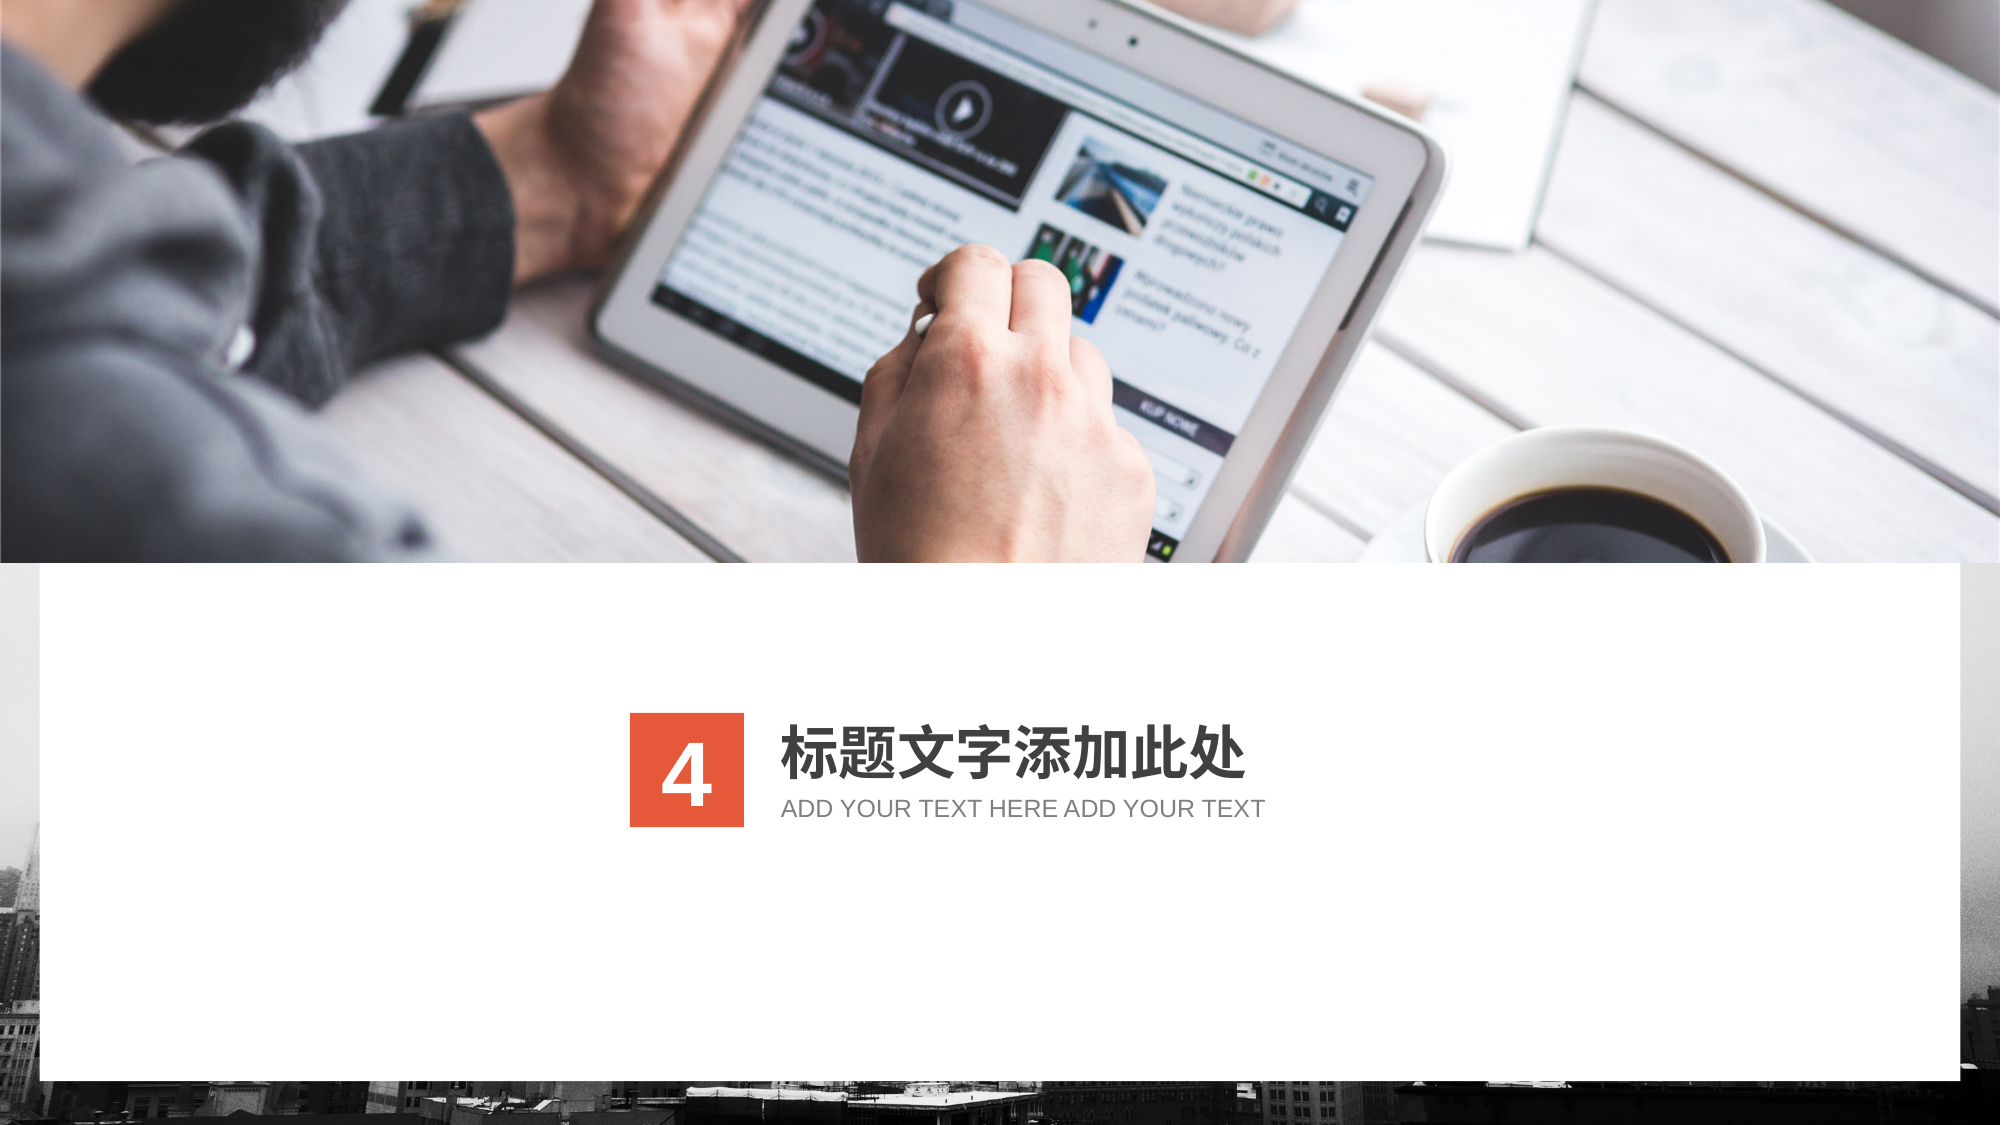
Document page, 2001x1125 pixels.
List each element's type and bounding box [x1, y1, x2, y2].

picture [0, 0, 2000, 1125]
text_box [629, 709, 1371, 831]
